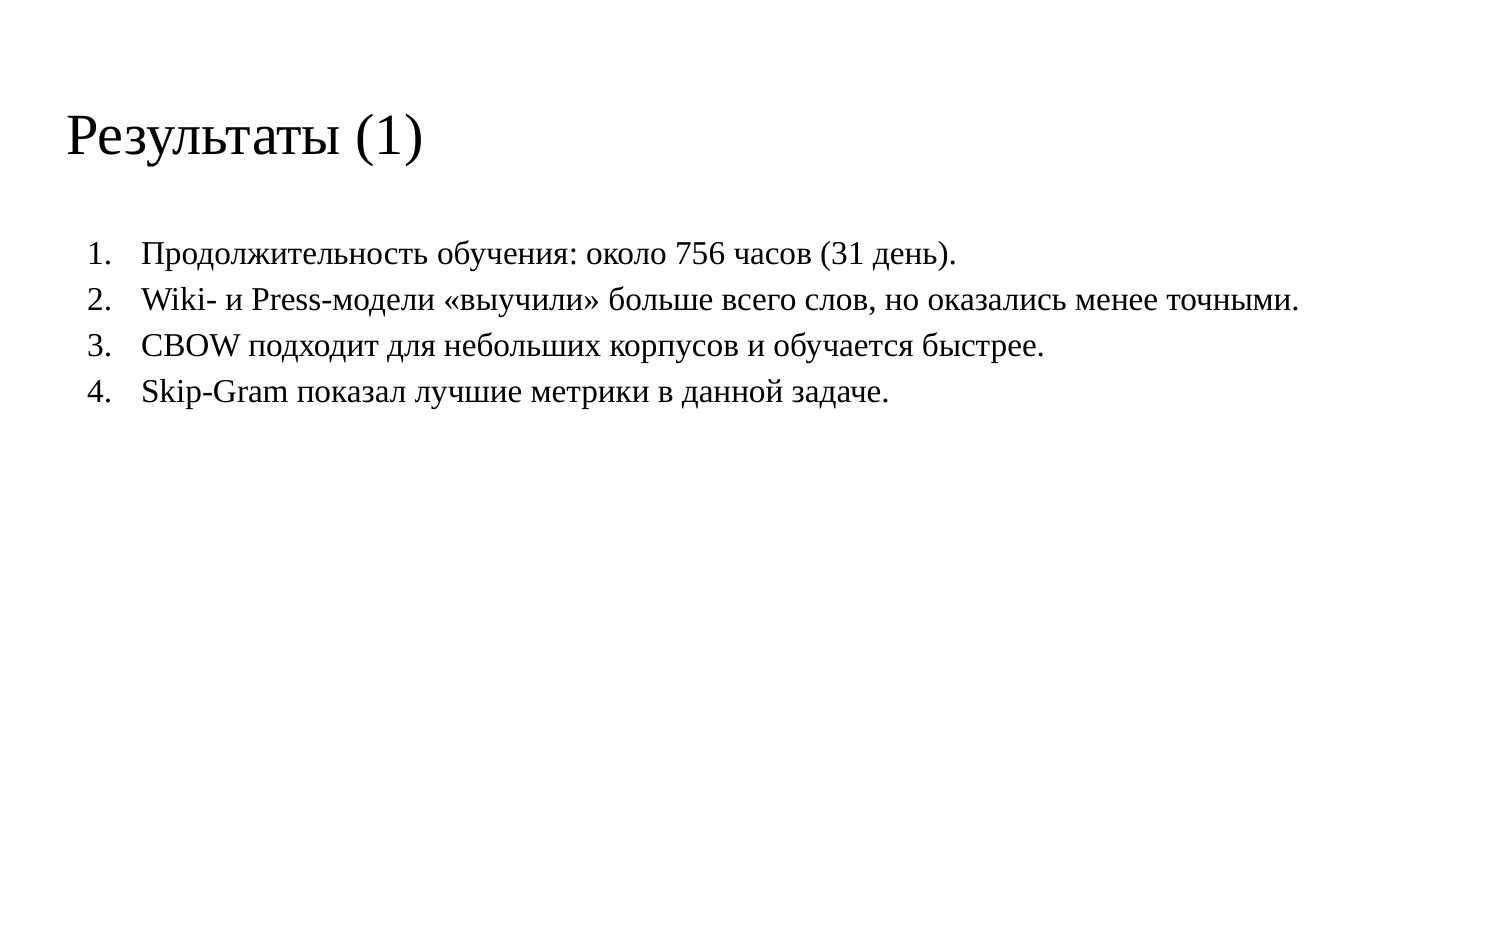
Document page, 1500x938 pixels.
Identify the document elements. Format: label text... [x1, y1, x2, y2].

list Продолжительность обучения: около 756 часов (31 день). Wiki- и Press-модели «выучили» больше всего слов, но оказались менее точными. CBOW подходит для небольших корпусов и обучается быстрее. Skip-Gram показал лучшие метрики в данной задаче. [51, 210, 1449, 833]
title Результаты (1) [51, 81, 1449, 186]
